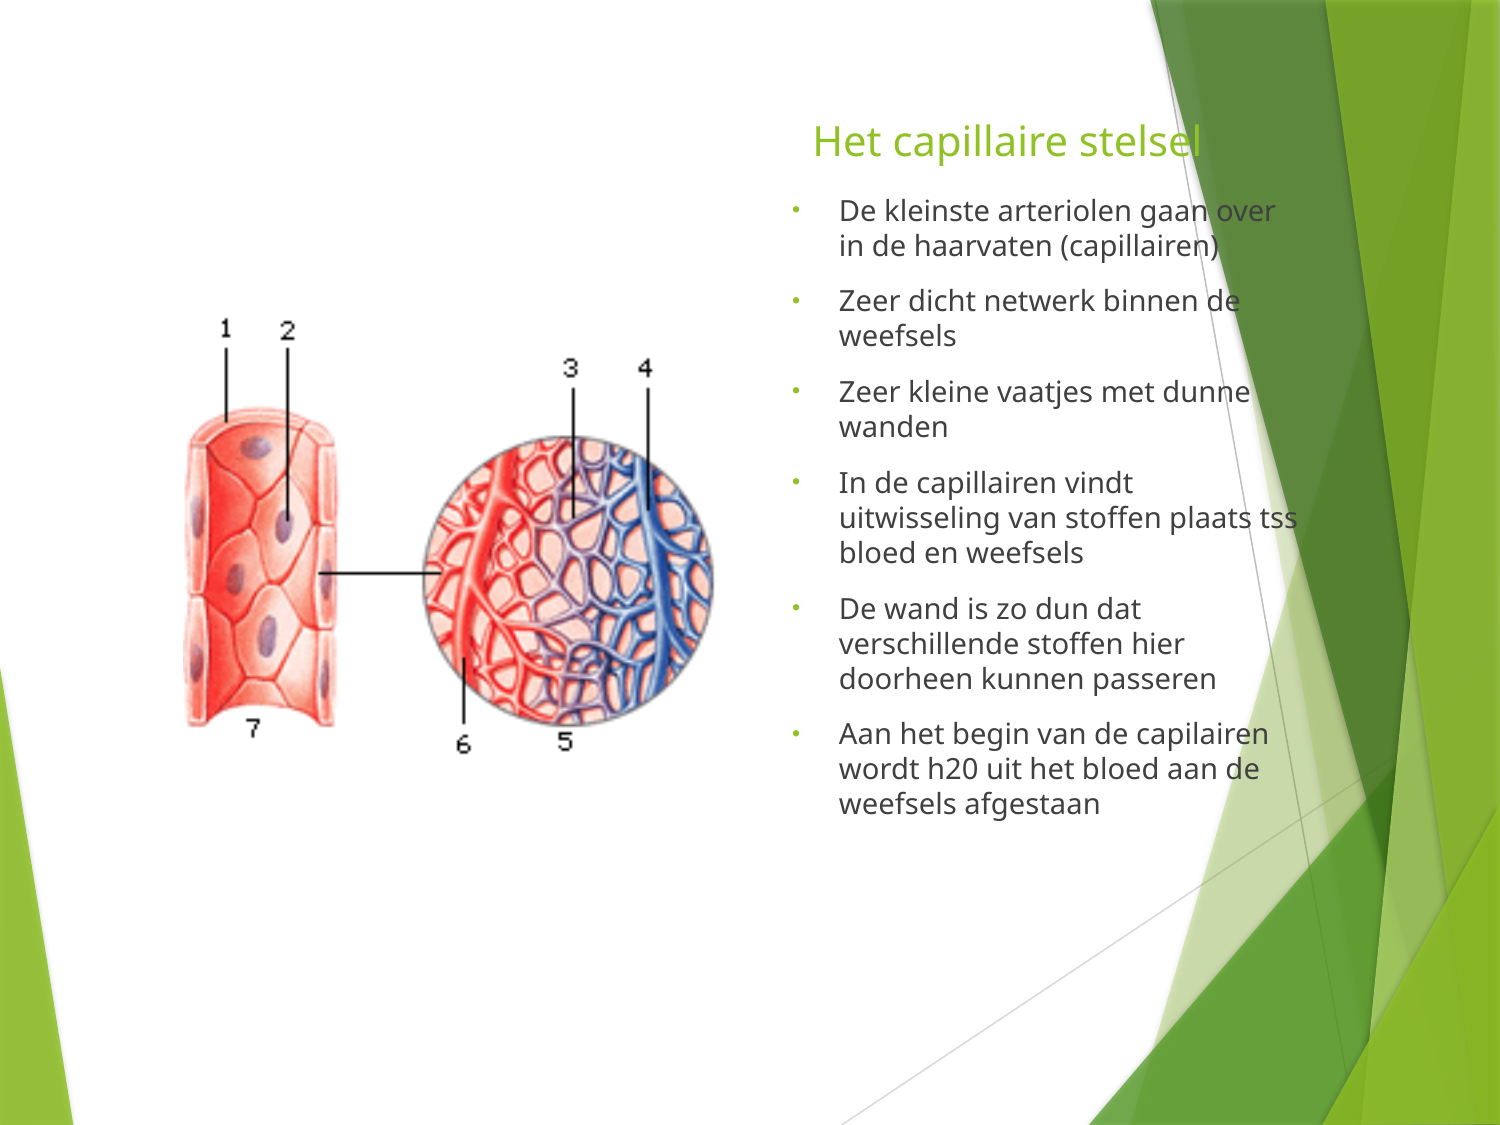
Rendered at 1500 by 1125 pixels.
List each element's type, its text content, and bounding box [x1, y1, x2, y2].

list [182, 313, 717, 766]
title Het capillaire stelsel [797, 78, 1340, 173]
list De kleinste arteriolen gaan over in de haarvaten (capillairen) Zeer dicht netwerk binnen de weefsels Zeer kleine vaatjes met dunne wanden In de capillairen vindt uitwisseling van stoffen plaats tss bloed en weefsels De wand is zo dun dat verschillende stoffen hier doorheen kunnen passeren Aan het begin van de capilairen wordt h20 uit het bloed aan de weefsels afgestaan [776, 184, 1319, 928]
